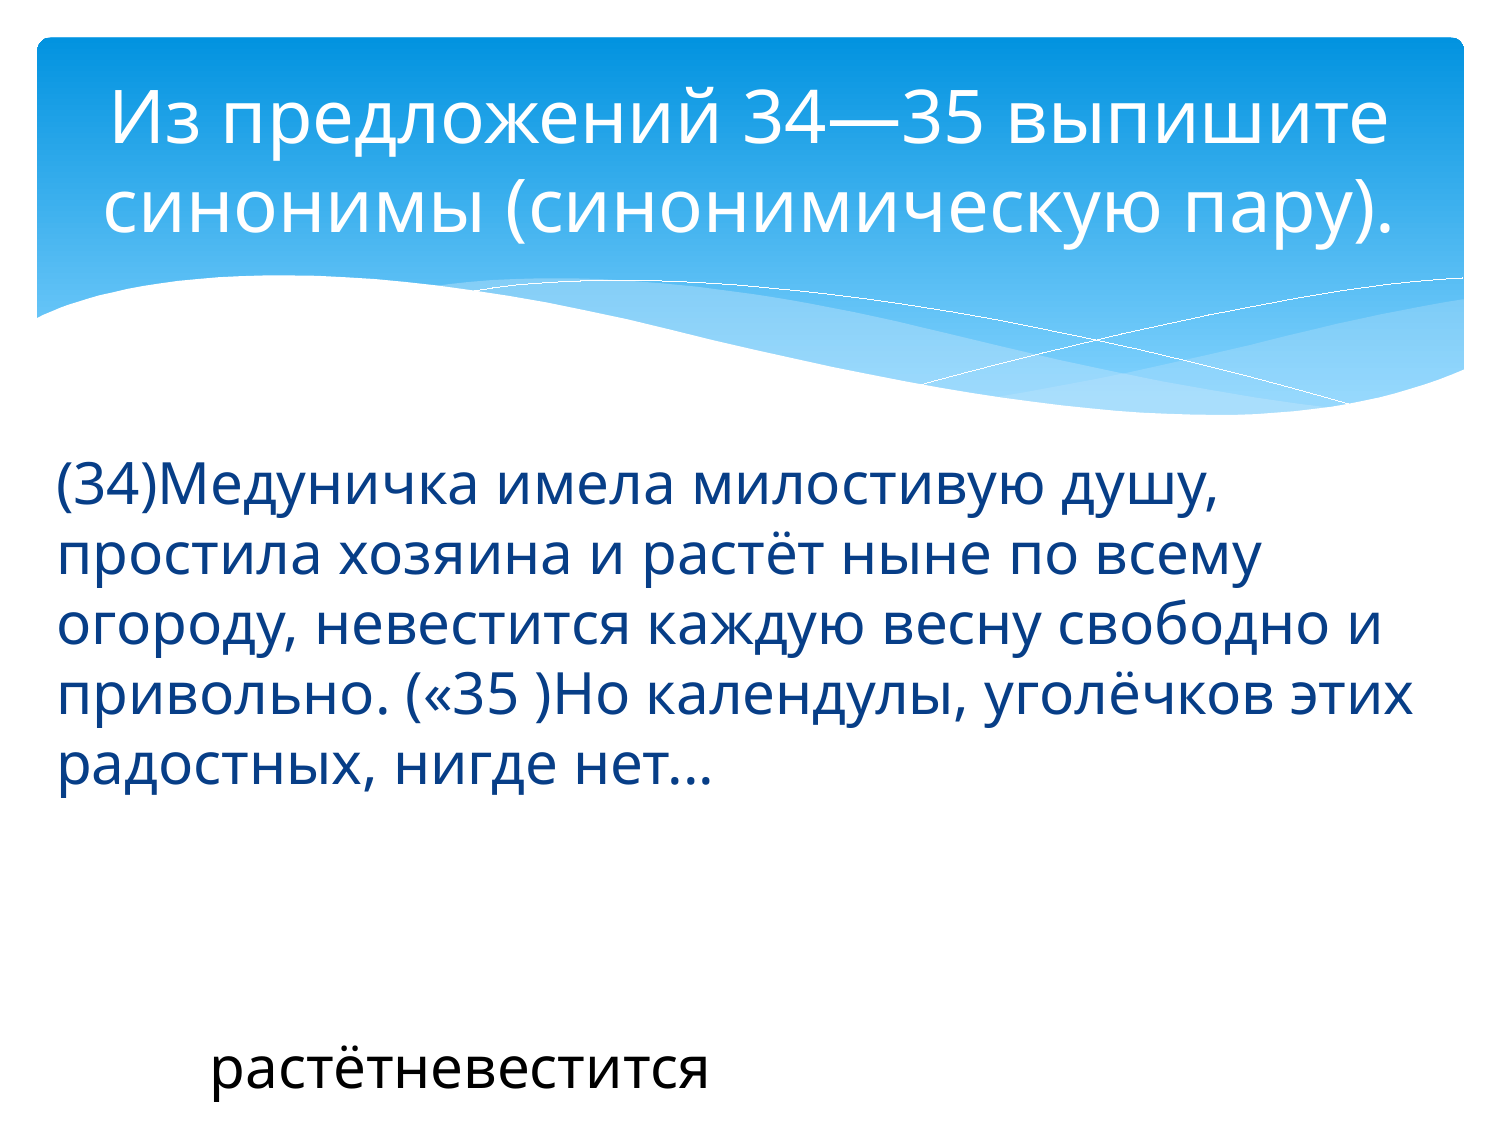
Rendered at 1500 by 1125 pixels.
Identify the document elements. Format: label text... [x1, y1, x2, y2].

text_box растётневестится [194, 1023, 1317, 1108]
list (34)Медуничка имела милостивую душу, простила хозяина и растёт ныне по всему огороду, невестится каждую весну свободно и привольно. («35 )Но календулы, уголёчков этих радостных, нигде нет... [41, 438, 1459, 1005]
title Из предложений 34—35 выпишите синонимы (синонимическую пару). [75, 55, 1425, 261]
